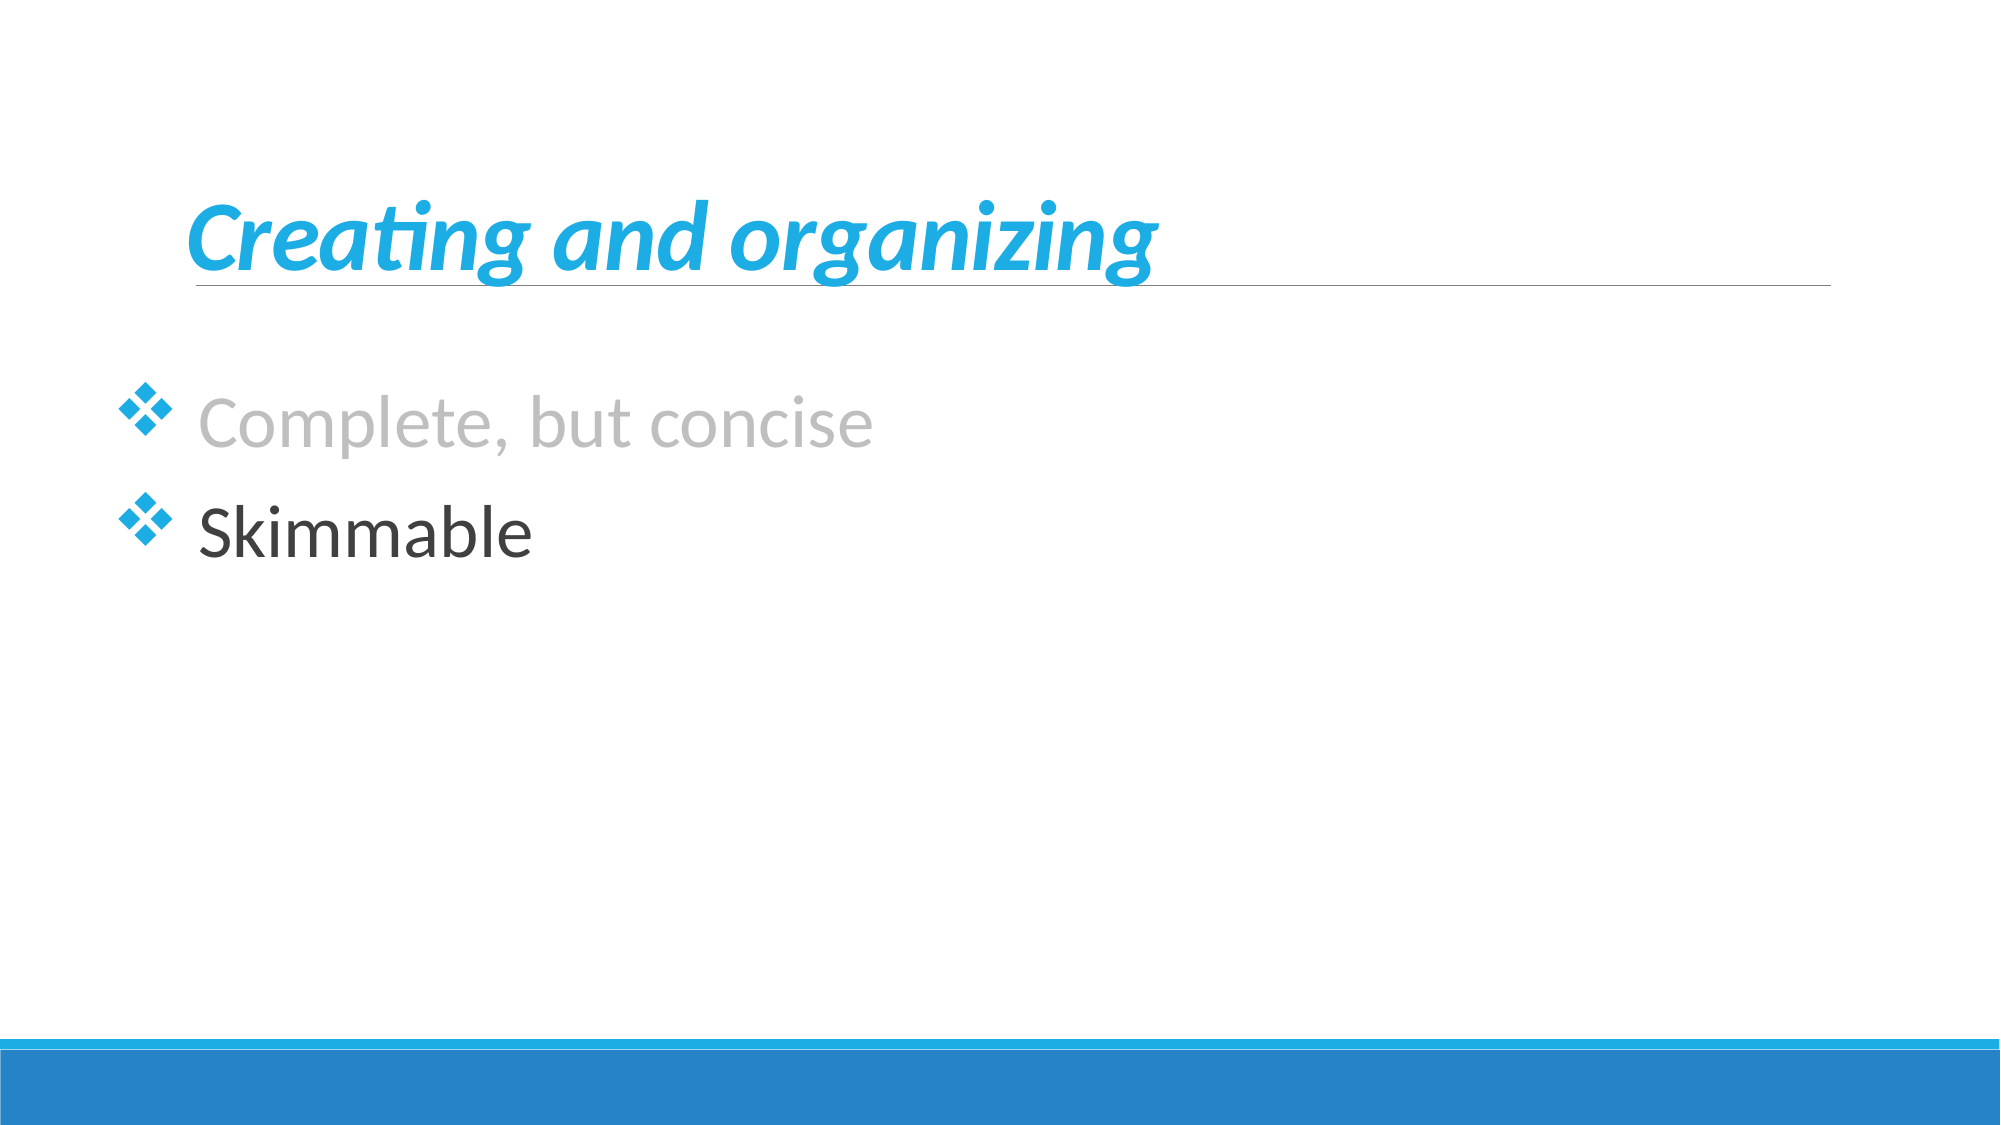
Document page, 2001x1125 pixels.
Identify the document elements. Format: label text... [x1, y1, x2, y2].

title Creating and organizing [171, 85, 1584, 299]
list Complete, but concise Skimmable [112, 375, 1935, 1021]
